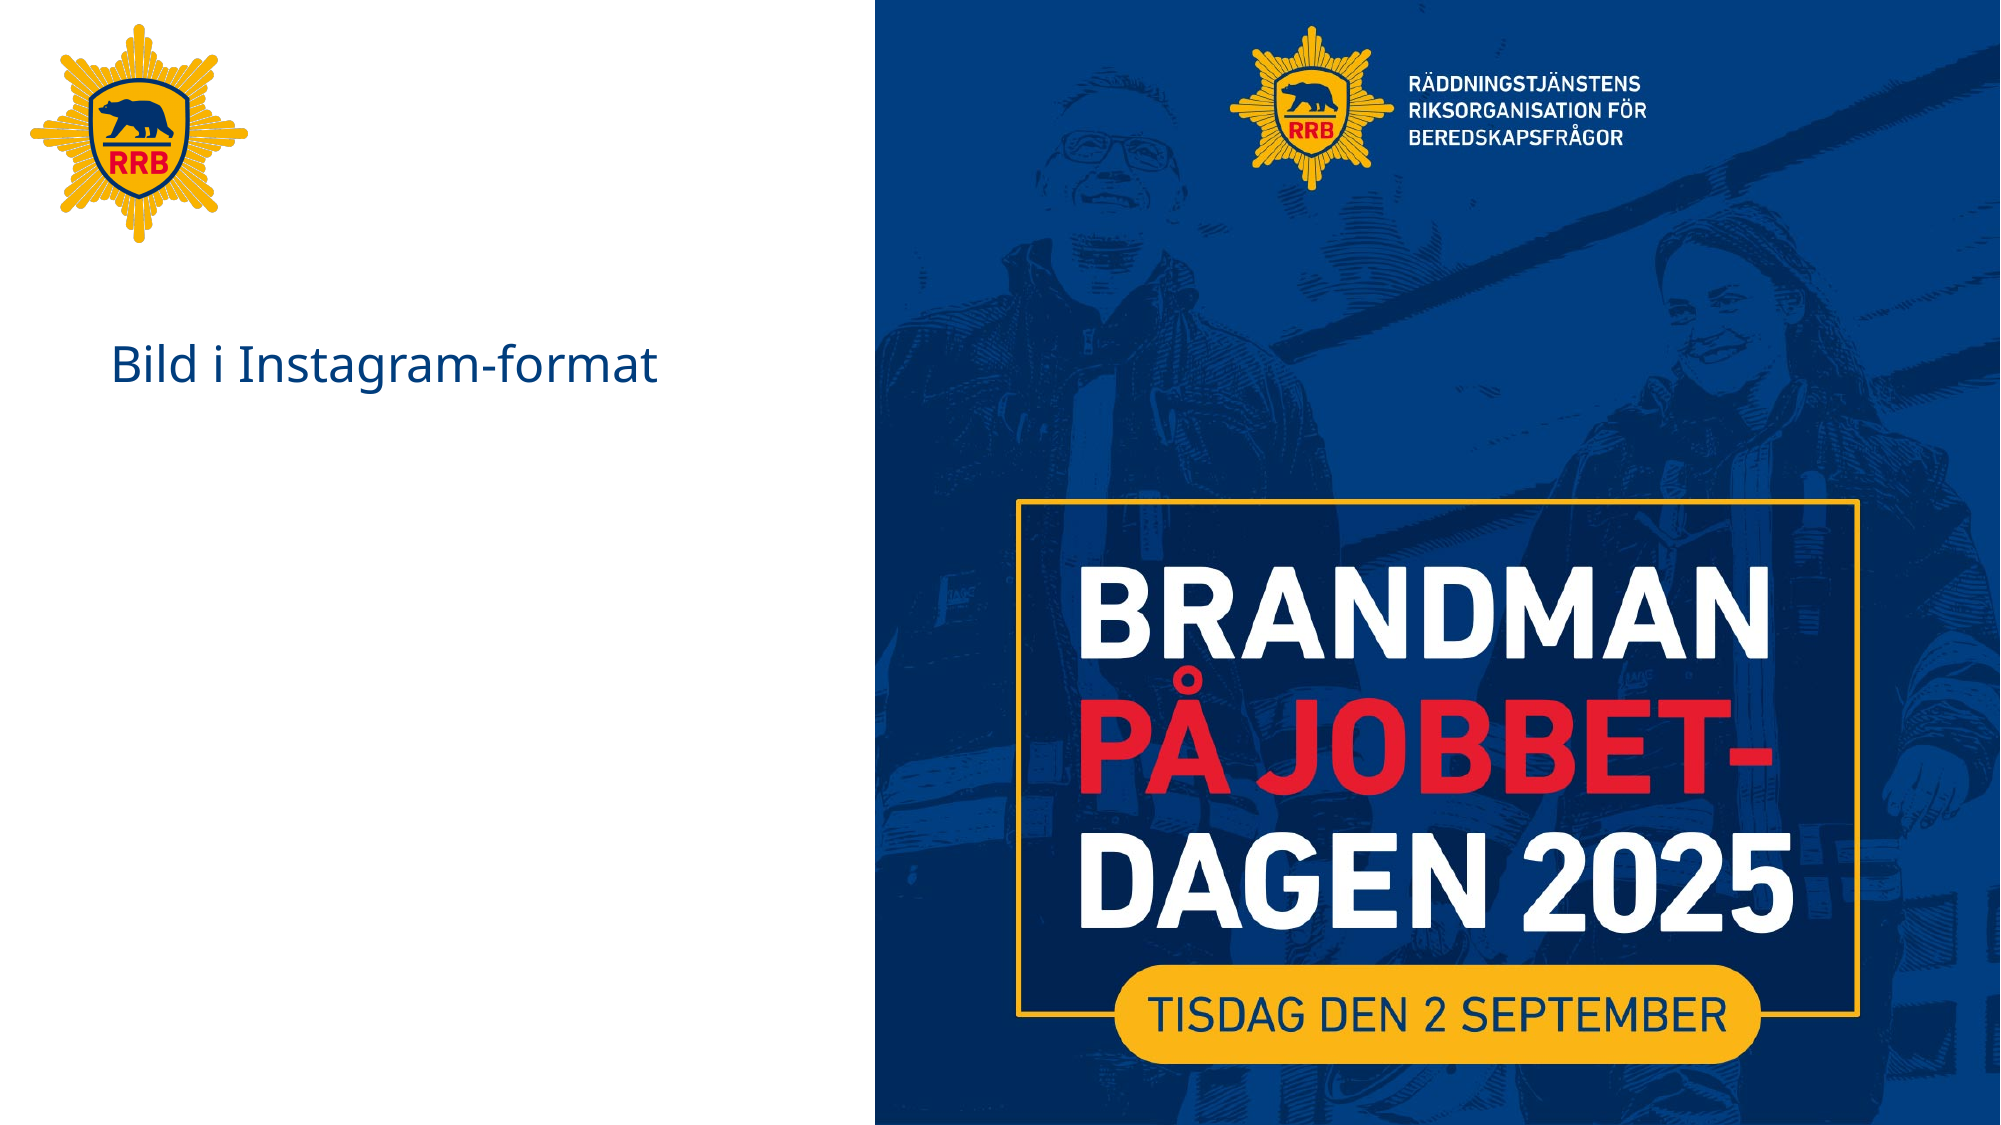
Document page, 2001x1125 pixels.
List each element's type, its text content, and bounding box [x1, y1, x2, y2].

text_box Bild i Instagram-format [95, 331, 754, 793]
picture [874, 0, 2000, 1125]
picture [28, 22, 250, 245]
